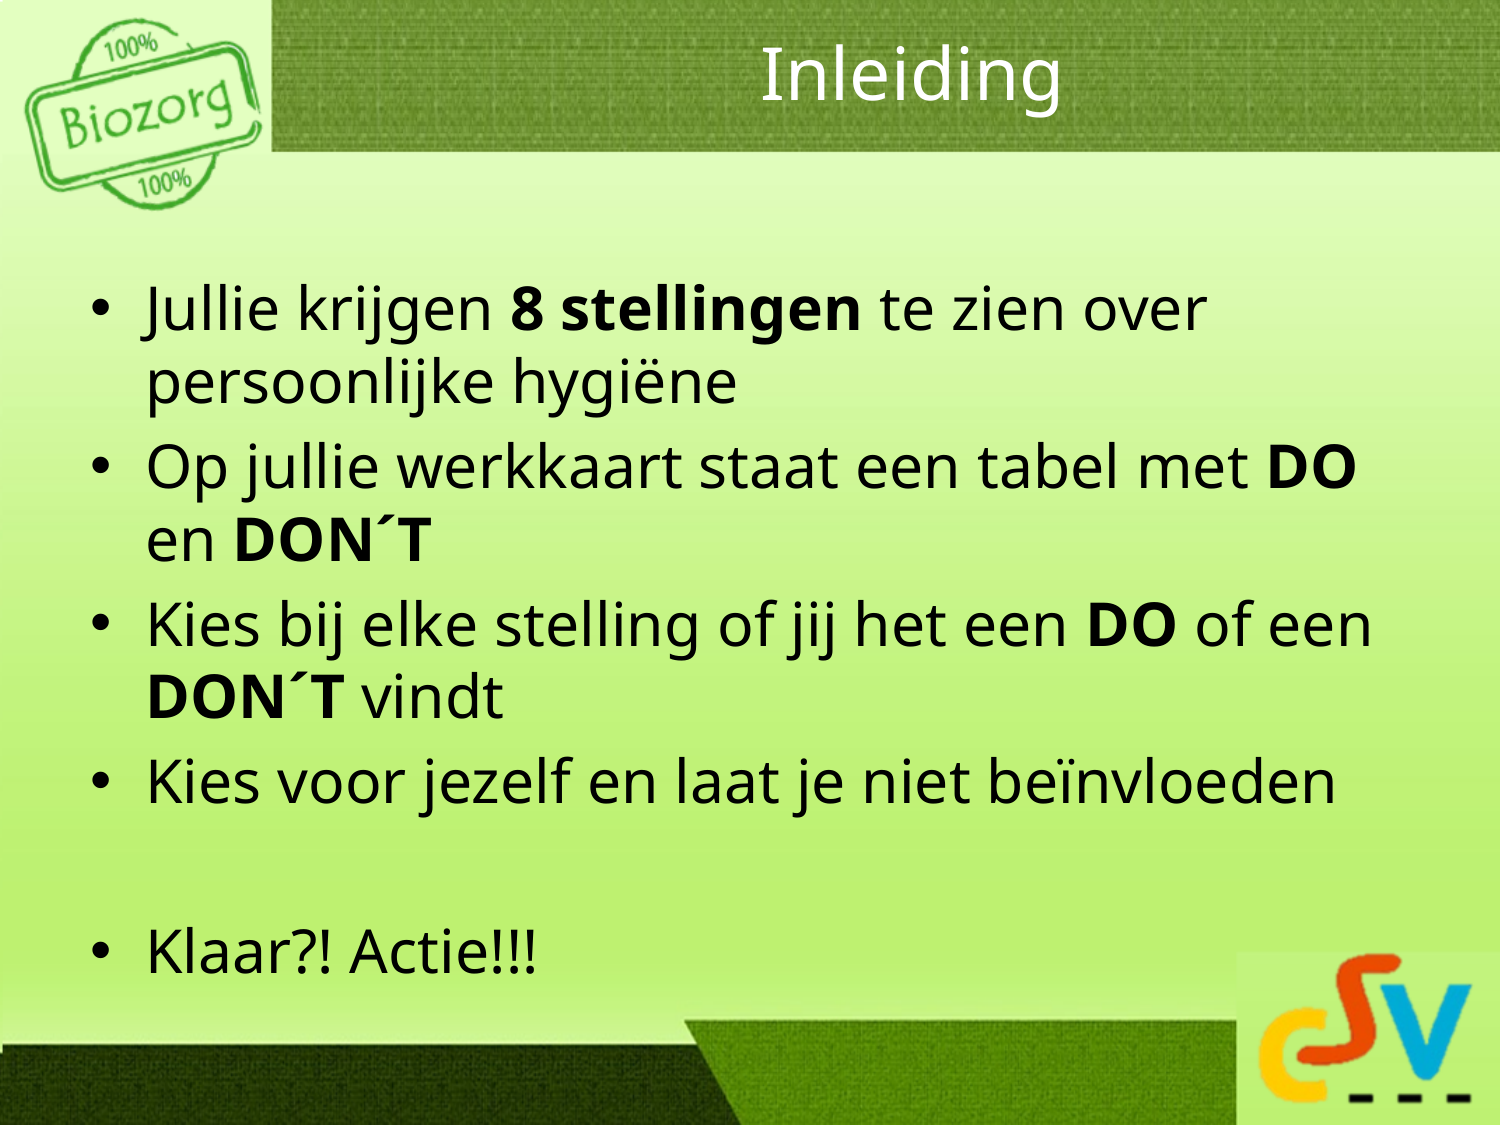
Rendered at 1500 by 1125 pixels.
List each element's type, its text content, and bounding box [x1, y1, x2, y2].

list Jullie krijgen 8 stellingen te zien over persoonlijke hygiëne Op jullie werkkaart staat een tabel met DO en DON´T Kies bij elke stelling of jij het een DO of een DON´T vindt Kies voor jezelf en laat je niet beïnvloeden Klaar?! Actie!!! [75, 262, 1459, 1005]
title Inleiding [265, 19, 1500, 124]
picture [0, 0, 1500, 1125]
